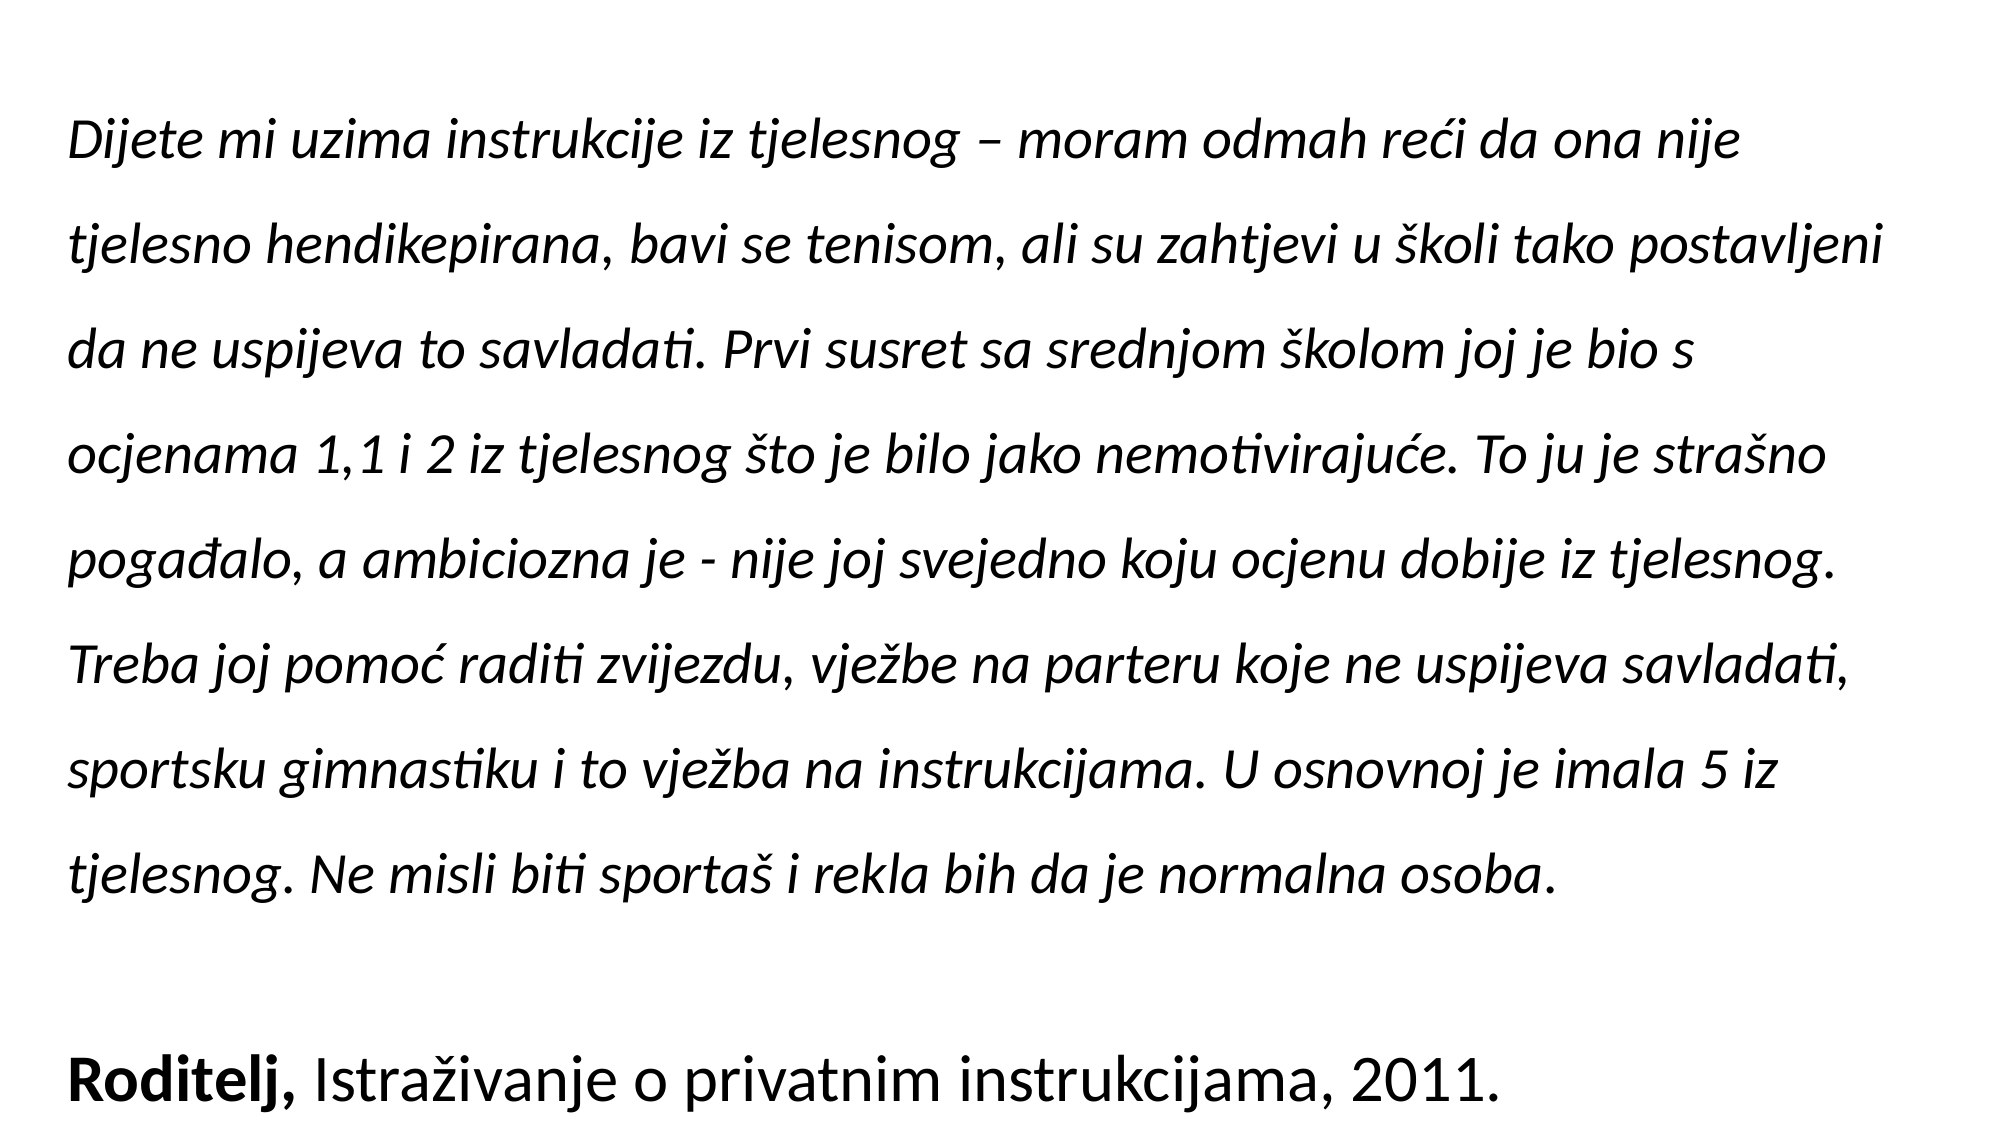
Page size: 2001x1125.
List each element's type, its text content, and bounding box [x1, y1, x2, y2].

text_box Dijete mi uzima instrukcije iz tjelesnog – moram odmah reći da ona nije tjelesno hendikepirana, bavi se tenisom, ali su zahtjevi u školi tako postavljeni da ne uspijeva to savladati. Prvi susret sa srednjom školom joj je bio s ocjenama 1,1 i 2 iz tjelesnog što je bilo jako nemotivirajuće. To ju je strašno pogađalo, a ambiciozna je - nije joj svejedno koju ocjenu dobije iz tjelesnog. Treba joj pomoć raditi zvijezdu, vježbe na parteru koje ne uspijeva savladati, sportsku gimnastiku i to vježba na instrukcijama. U osnovnoj je imala 5 iz tjelesnog. Ne misli biti sportaš i rekla bih da je normalna osoba. Roditelj, Istraživanje o privatnim instrukcijama, 2011. [52, 58, 1937, 1123]
